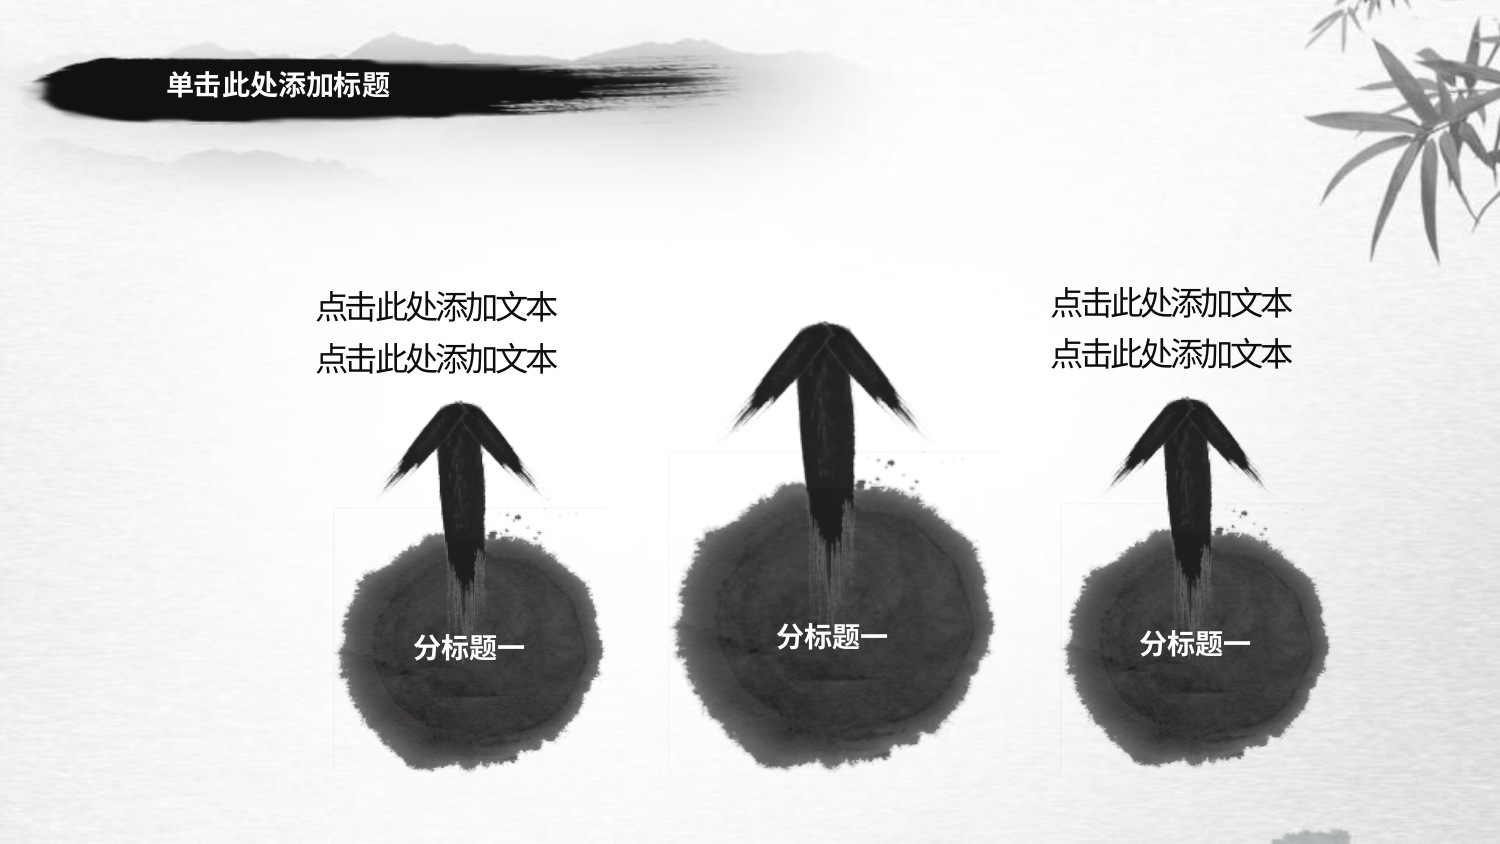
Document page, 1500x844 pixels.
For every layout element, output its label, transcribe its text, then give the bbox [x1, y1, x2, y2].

picture [0, 0, 1500, 844]
text_box 点击此处添加文本 点击此处添加文本 [1035, 262, 1357, 381]
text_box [0, 16, 815, 134]
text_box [1060, 375, 1332, 769]
text_box 点击此处添加文本 点击此处添加文本 [300, 266, 621, 386]
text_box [668, 295, 998, 773]
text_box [333, 379, 606, 774]
